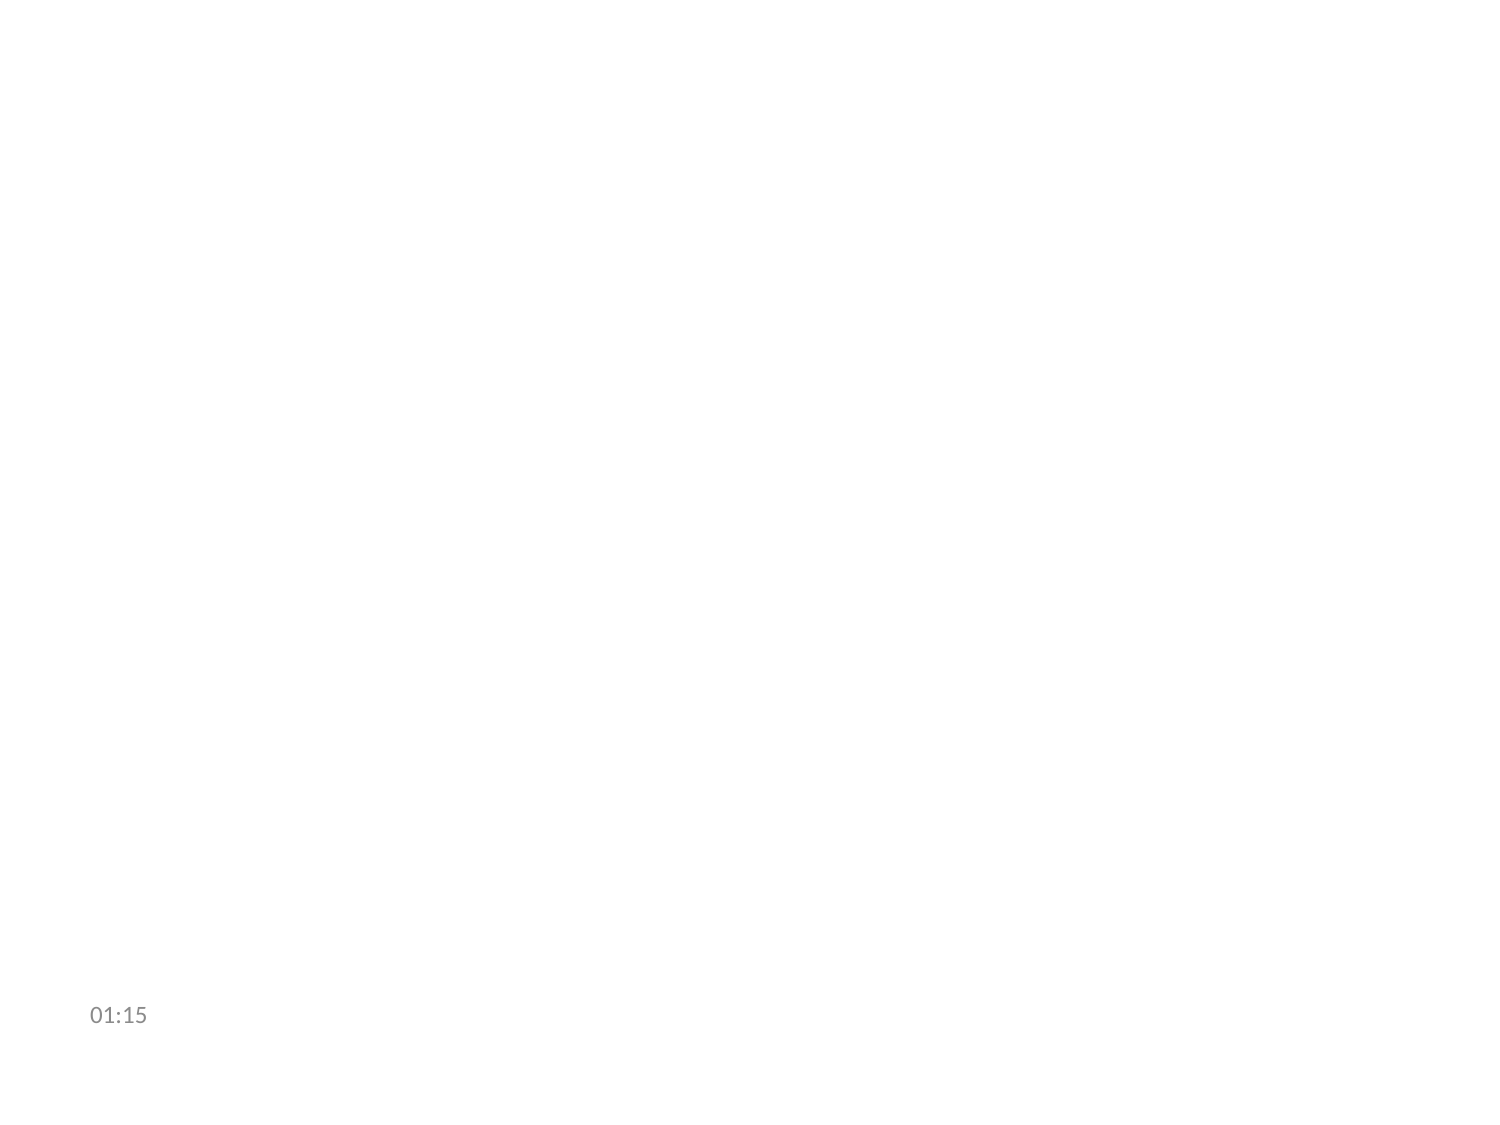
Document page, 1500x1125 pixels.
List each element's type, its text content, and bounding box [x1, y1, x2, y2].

text_box 15:35 [75, 983, 425, 1044]
